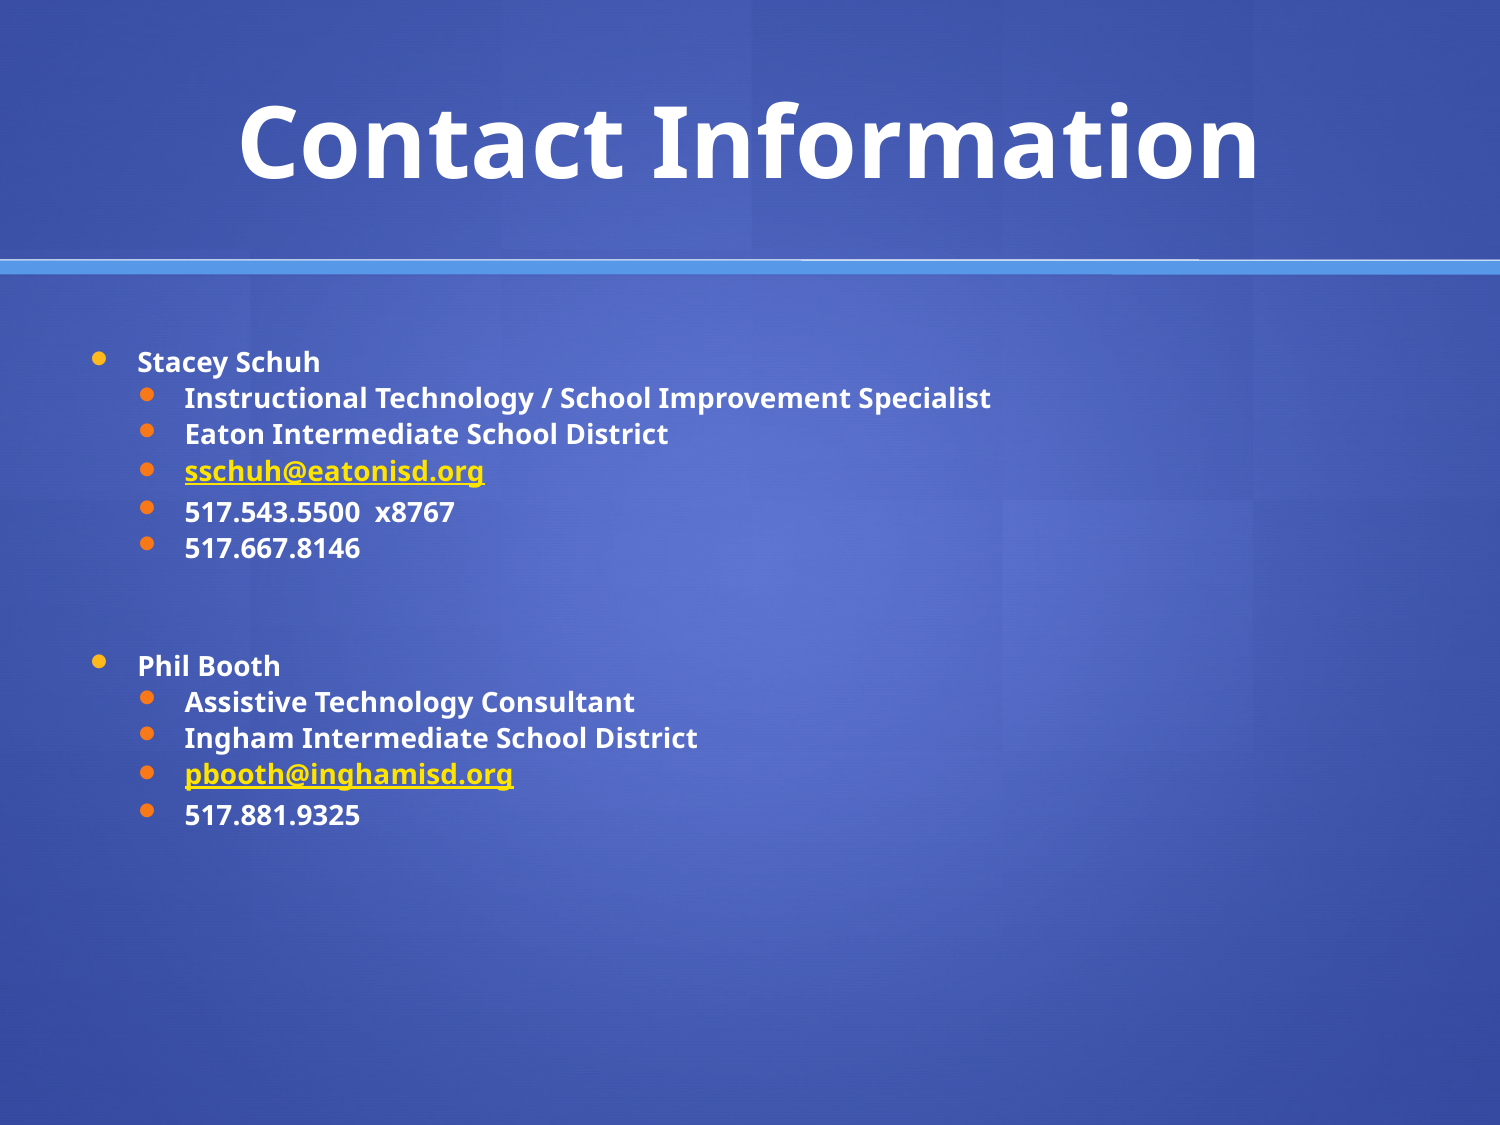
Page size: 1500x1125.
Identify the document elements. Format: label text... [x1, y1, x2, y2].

list Stacey Schuh Instructional Technology / School Improvement Specialist Eaton Intermediate School District sschuh@eatonisd.org 517.543.5500 x8767 517.667.8146 Phil Booth Assistive Technology Consultant Ingham Intermediate School District pbooth@inghamisd.org 517.881.9325 [75, 337, 1425, 988]
title Contact Information [75, 45, 1425, 233]
